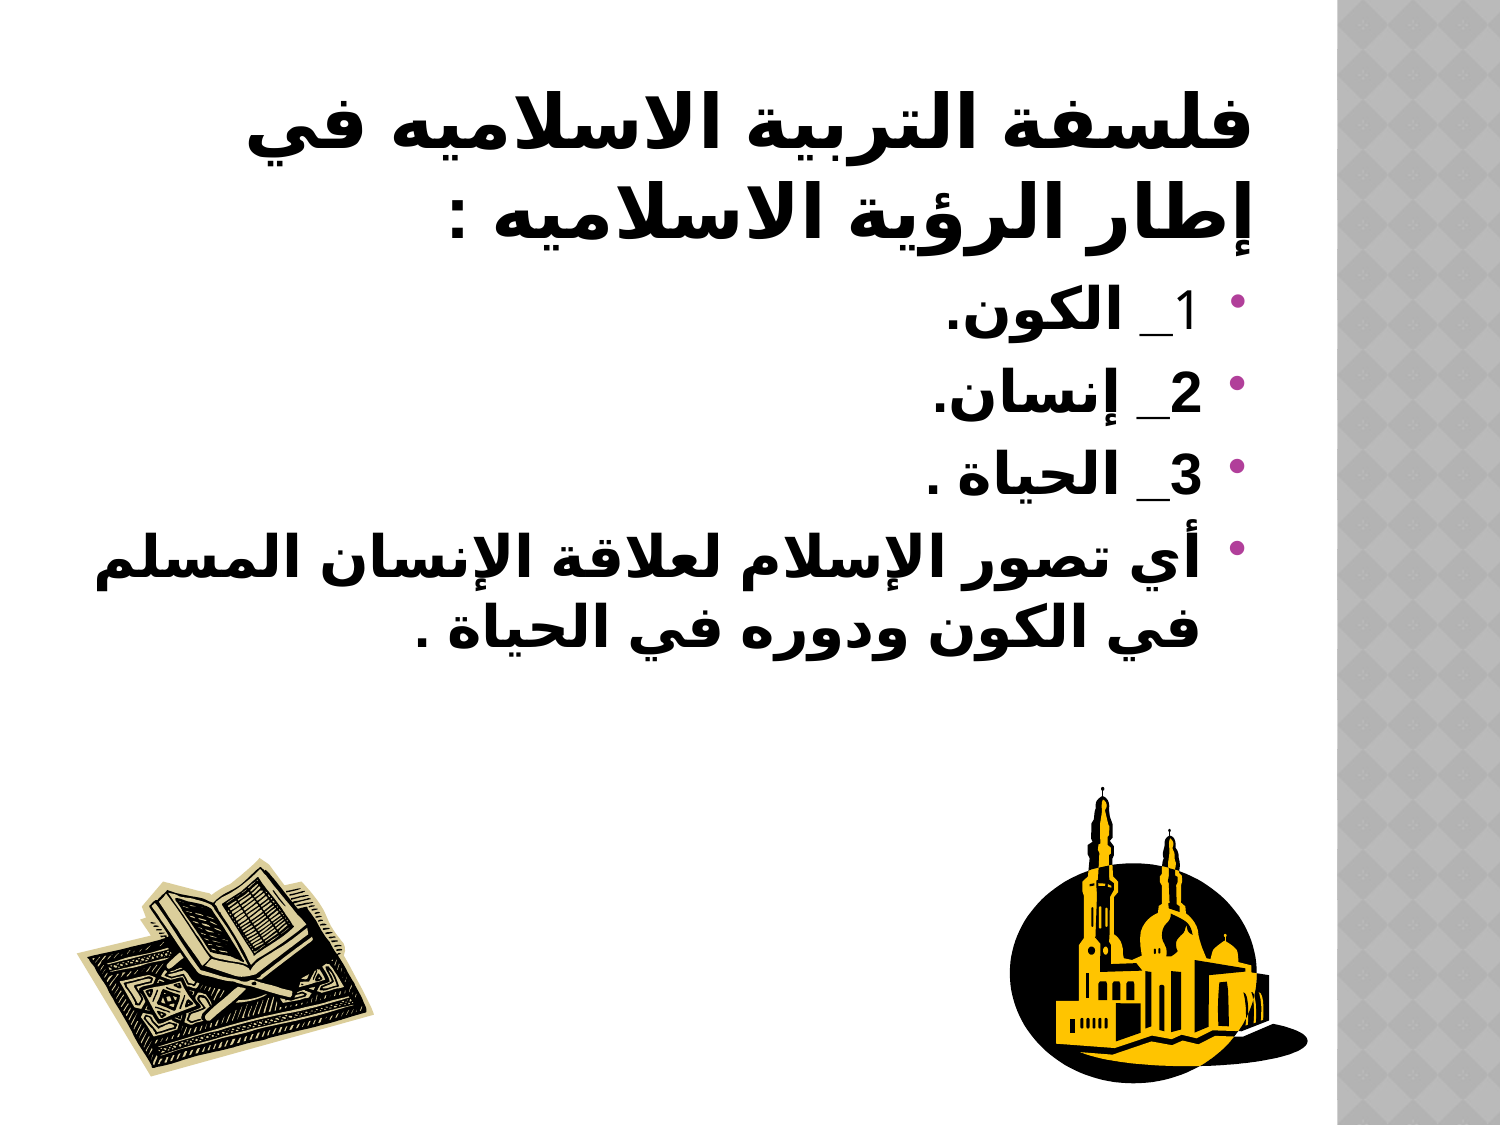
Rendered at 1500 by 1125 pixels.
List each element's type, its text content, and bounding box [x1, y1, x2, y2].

title فلسفة التربية الاسلاميه في إطار الرؤية الاسلاميه : [76, 66, 1265, 254]
picture [1009, 786, 1308, 1084]
list 1_ الكون. 2_ إنسان. 3_ الحياة . أي تصور الإسلام لعلاقة الإنسان المسلم في الكون ودوره في الحياة . [75, 264, 1263, 1059]
picture [76, 857, 375, 1077]
